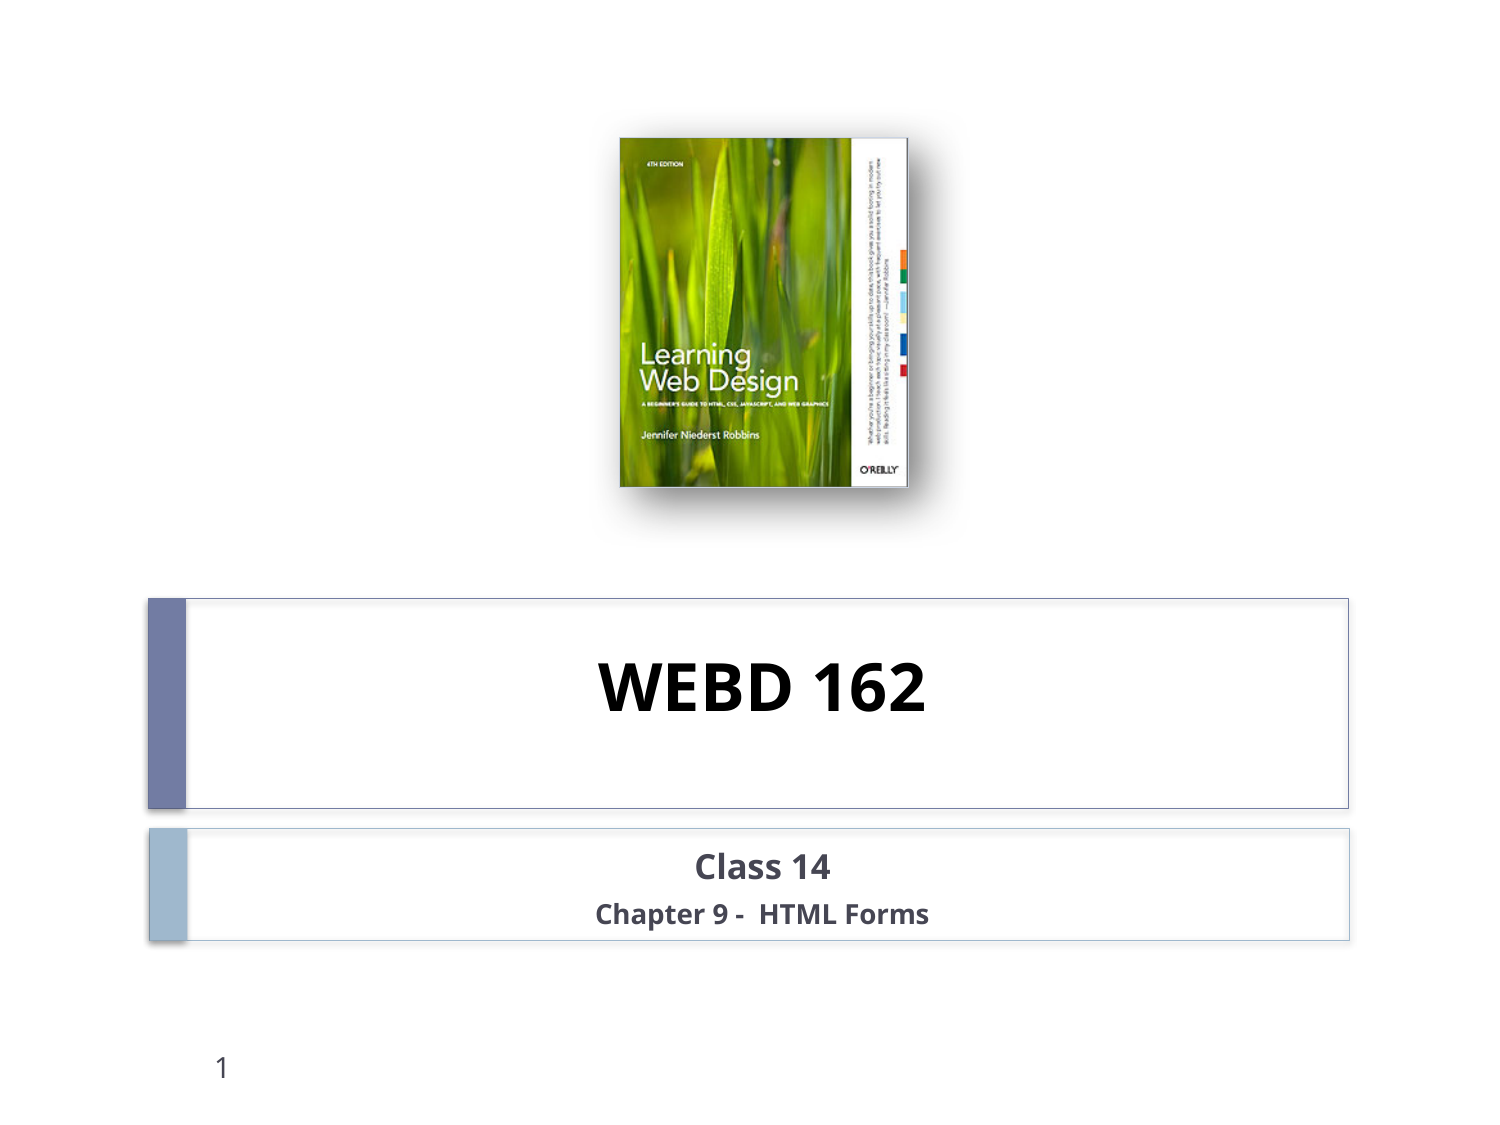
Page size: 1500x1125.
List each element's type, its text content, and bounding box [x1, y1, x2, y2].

slide_number 1 [199, 1042, 400, 1103]
picture [618, 137, 908, 488]
title WEBD 162 [200, 637, 1325, 800]
subtitle Class 14 Chapter 9 - HTML Forms [200, 837, 1325, 938]
